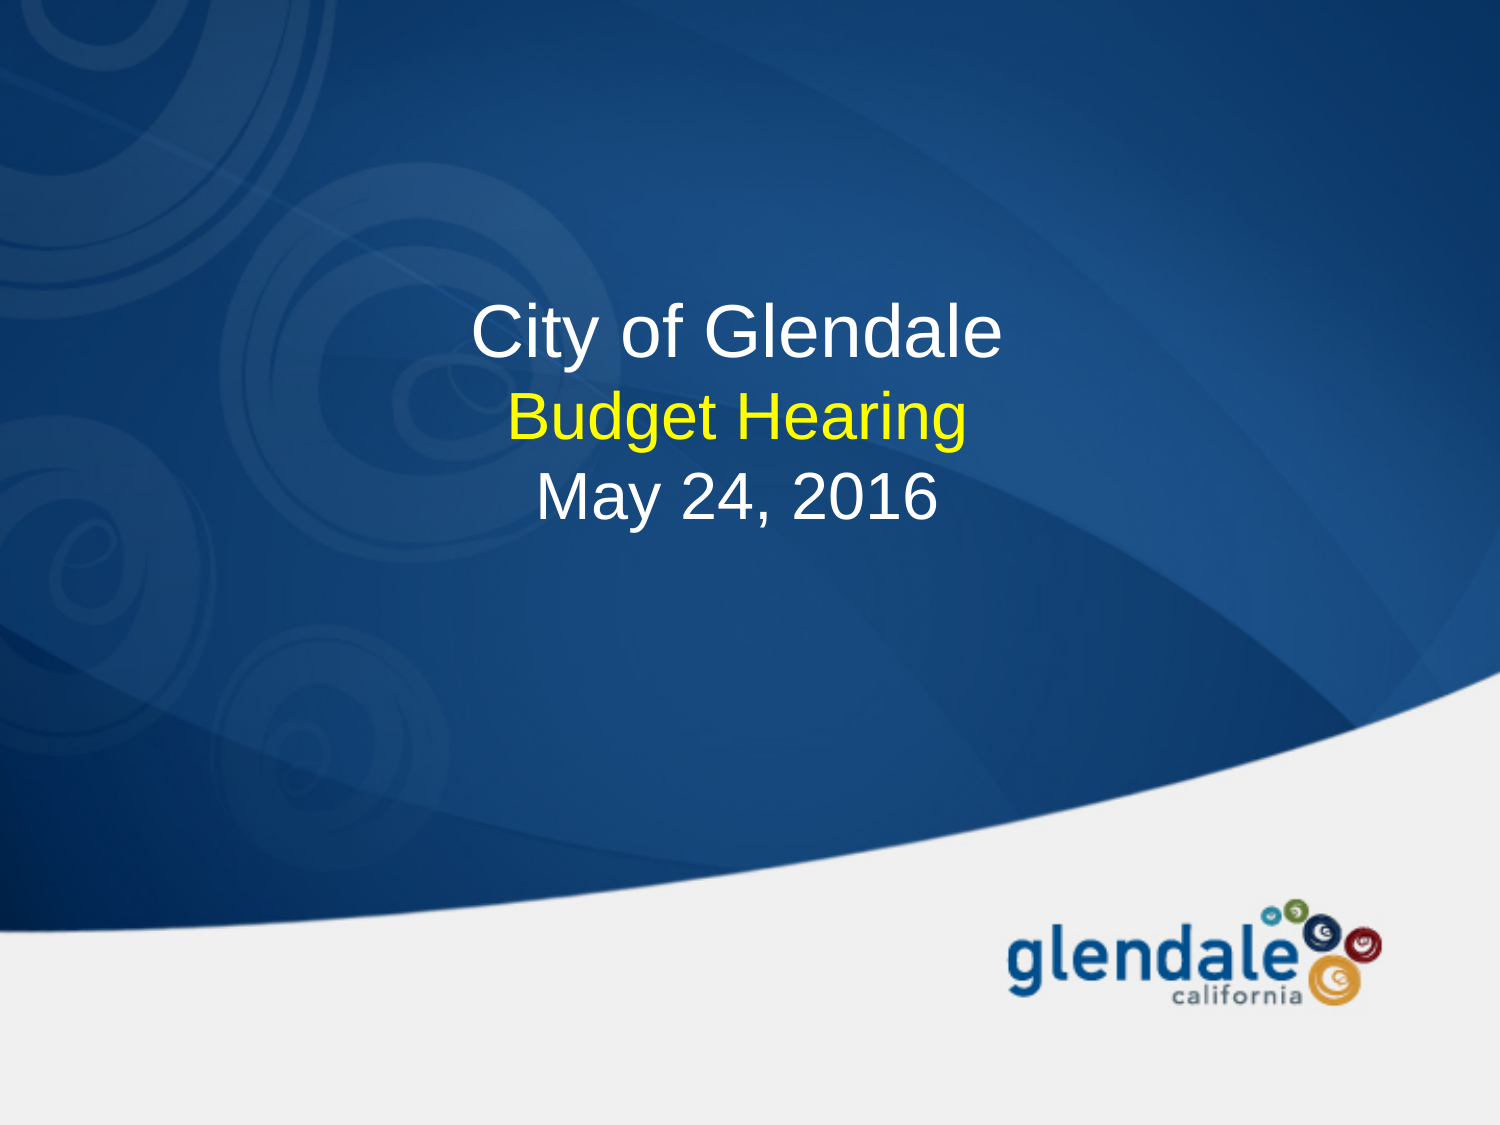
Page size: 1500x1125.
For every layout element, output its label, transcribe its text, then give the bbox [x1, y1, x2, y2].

picture [0, 0, 1500, 1125]
text_box City of Glendale Budget Hearing May 24, 2016 [112, 274, 1363, 540]
